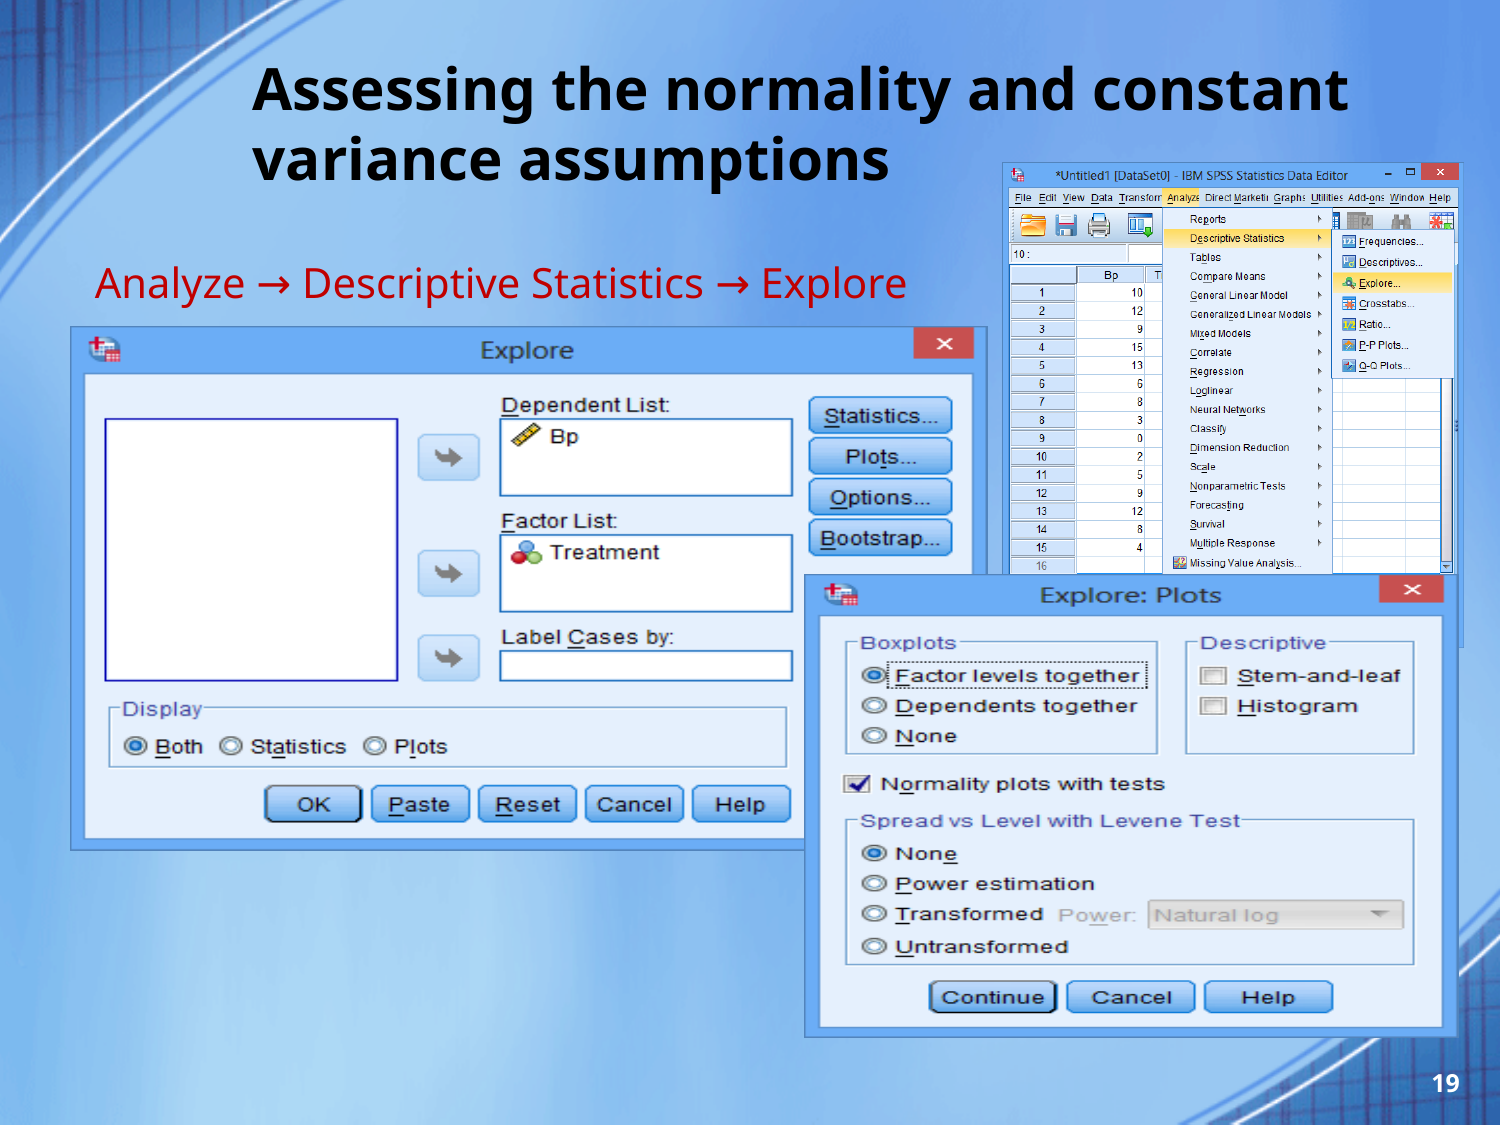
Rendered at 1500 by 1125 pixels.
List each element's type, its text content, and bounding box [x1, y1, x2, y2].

picture [0, 0, 1500, 1125]
title Assessing the normality and constant variance assumptions [237, 44, 1426, 201]
text_box Analyze → Descriptive Statistics → Explore [80, 249, 923, 315]
slide_number 19 [1162, 1052, 1476, 1116]
